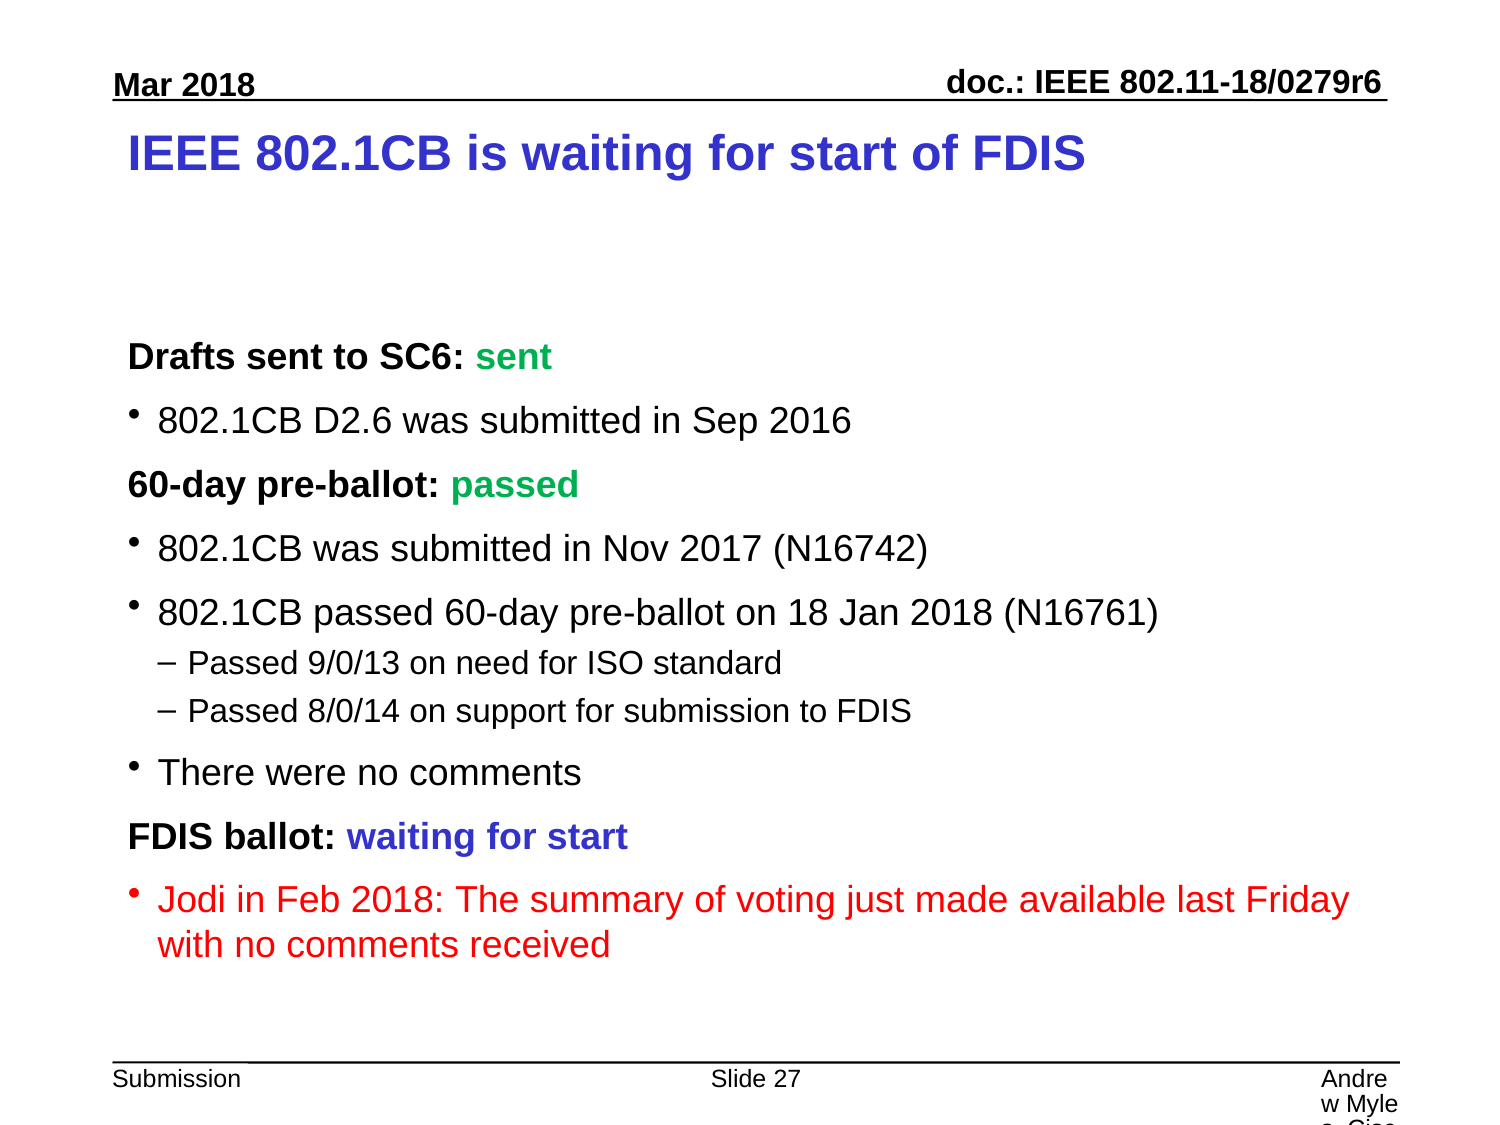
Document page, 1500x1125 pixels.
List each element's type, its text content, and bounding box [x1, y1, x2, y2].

slide_number Slide 27 [709, 1061, 803, 1093]
list Drafts sent to SC6: sent 802.1CB D2.6 was submitted in Sep 2016 60-day pre-ballot: passed 802.1CB was submitted in Nov 2017 (N16742) 802.1CB passed 60-day pre-ballot on 18 Jan 2018 (N16761) Passed 9/0/13 on need for ISO standard Passed 8/0/14 on support for submission to FDIS There were no comments FDIS ballot: waiting for start Jodi in Feb 2018: The summary of voting just made available last Friday with no comments received [112, 324, 1388, 1000]
footer Andrew Myles, Cisco [1320, 1061, 1402, 1093]
title IEEE 802.1CB is waiting for start of FDIS [112, 112, 1388, 288]
